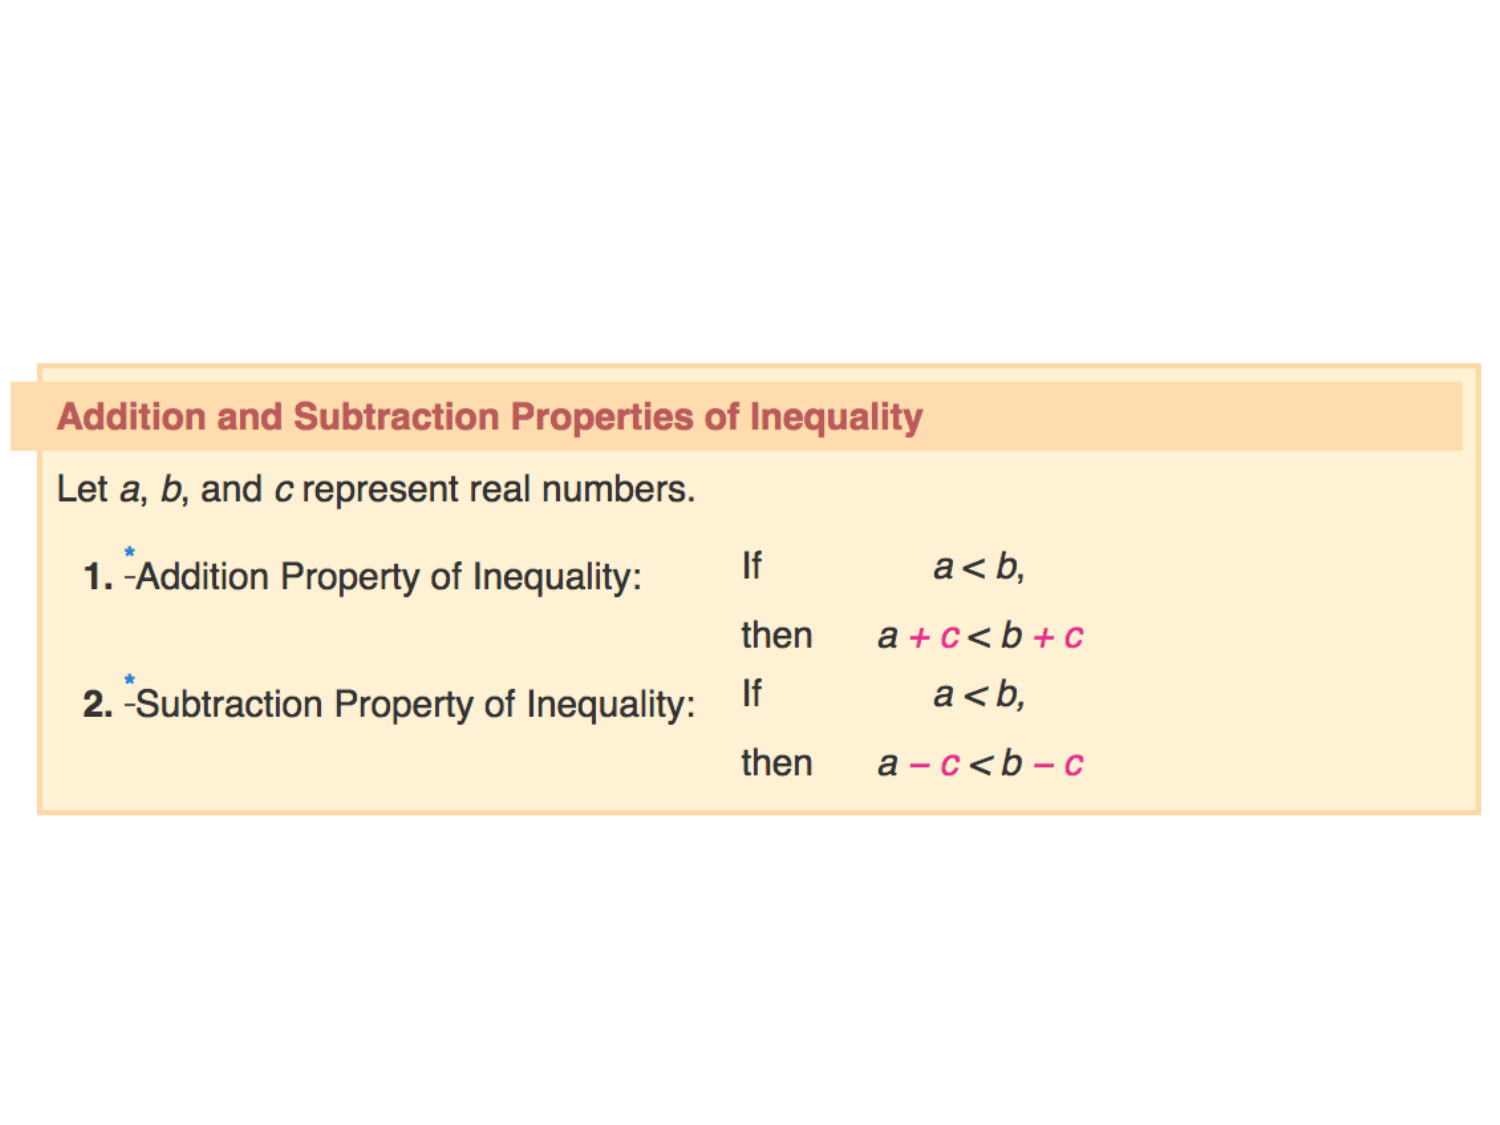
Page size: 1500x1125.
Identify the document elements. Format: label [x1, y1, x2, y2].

list [0, 179, 1500, 1006]
